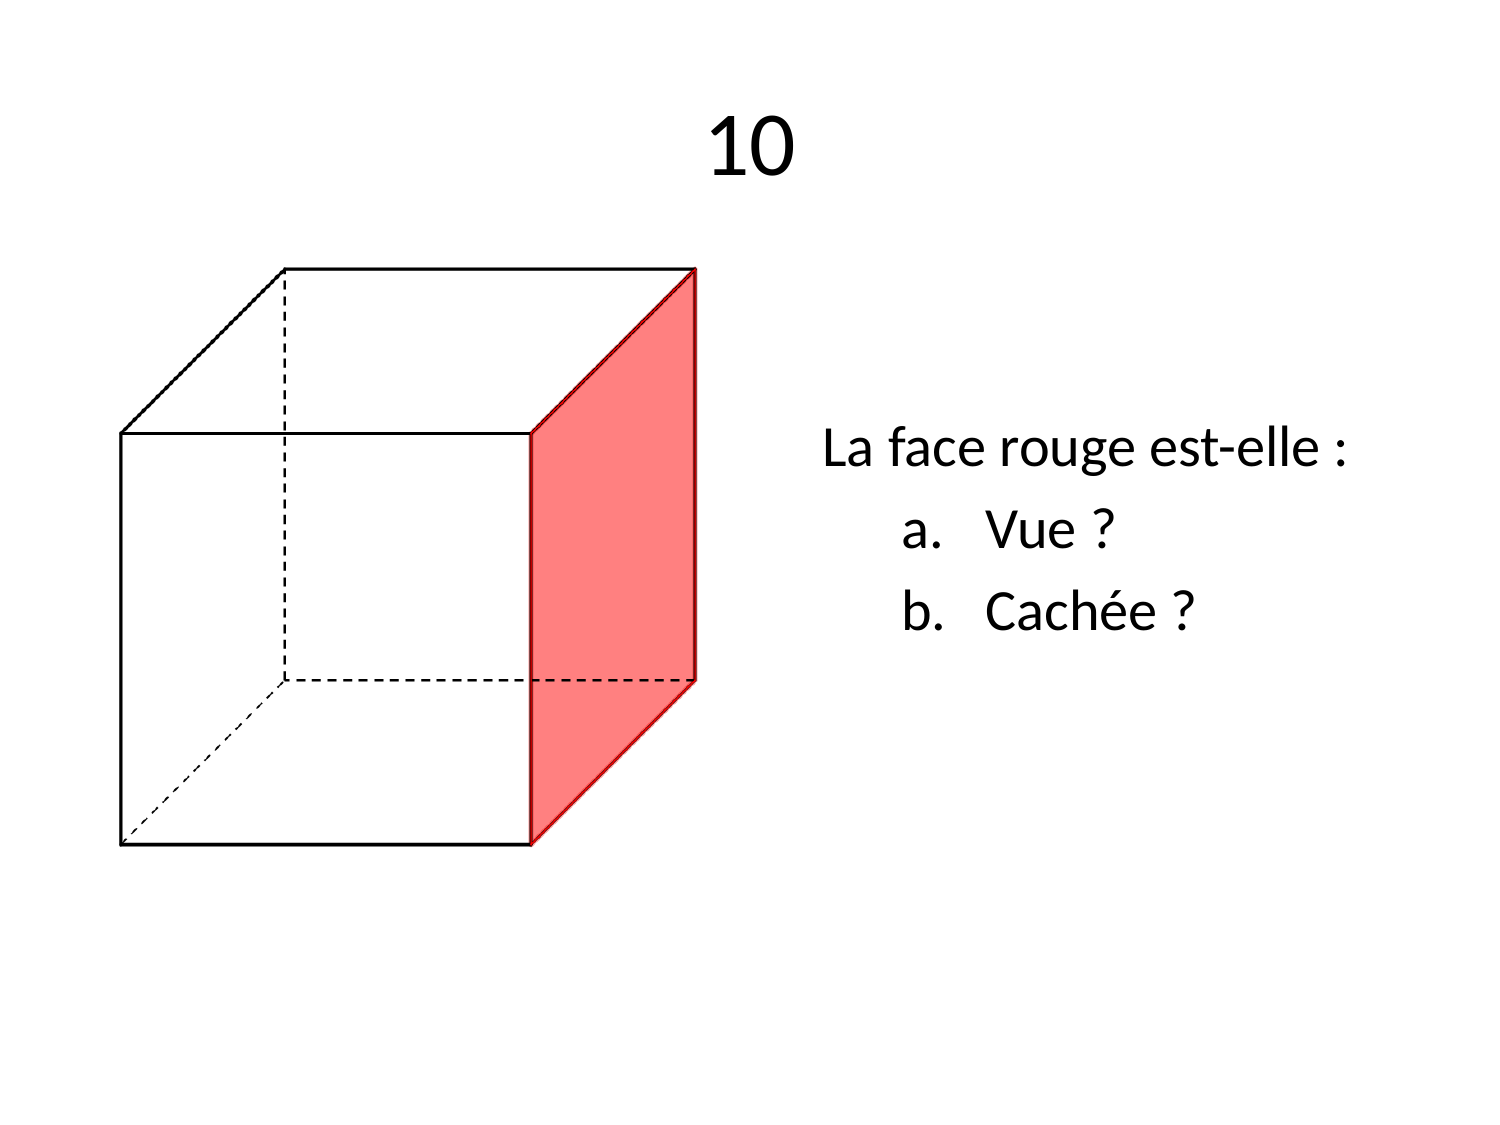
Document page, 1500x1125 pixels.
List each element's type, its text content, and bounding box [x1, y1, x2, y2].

title 10 [75, 45, 1425, 233]
list La face rouge est-elle : Vue ? Cachée ? [753, 317, 1419, 794]
picture [111, 260, 703, 851]
